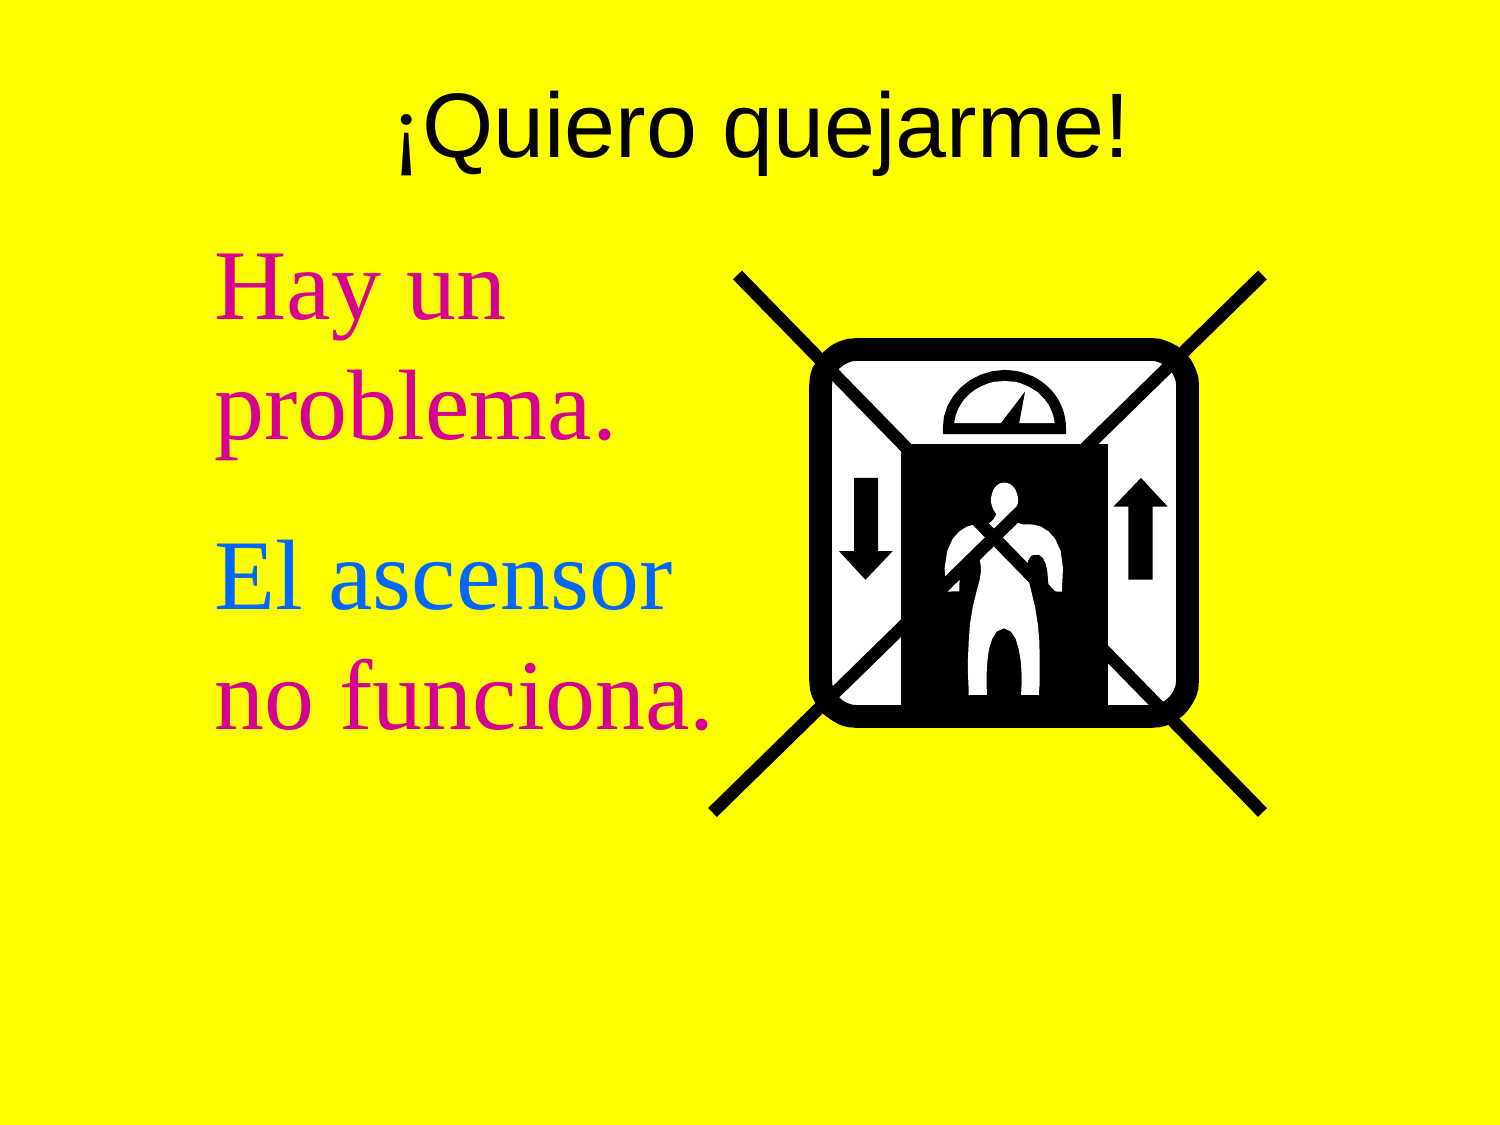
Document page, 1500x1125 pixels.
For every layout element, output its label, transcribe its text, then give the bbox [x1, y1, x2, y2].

picture [808, 337, 1200, 729]
text_box ¡Quiero quejarme! [123, 0, 1399, 242]
text_box Hay un problema. El ascensor no funciona. [200, 242, 763, 757]
